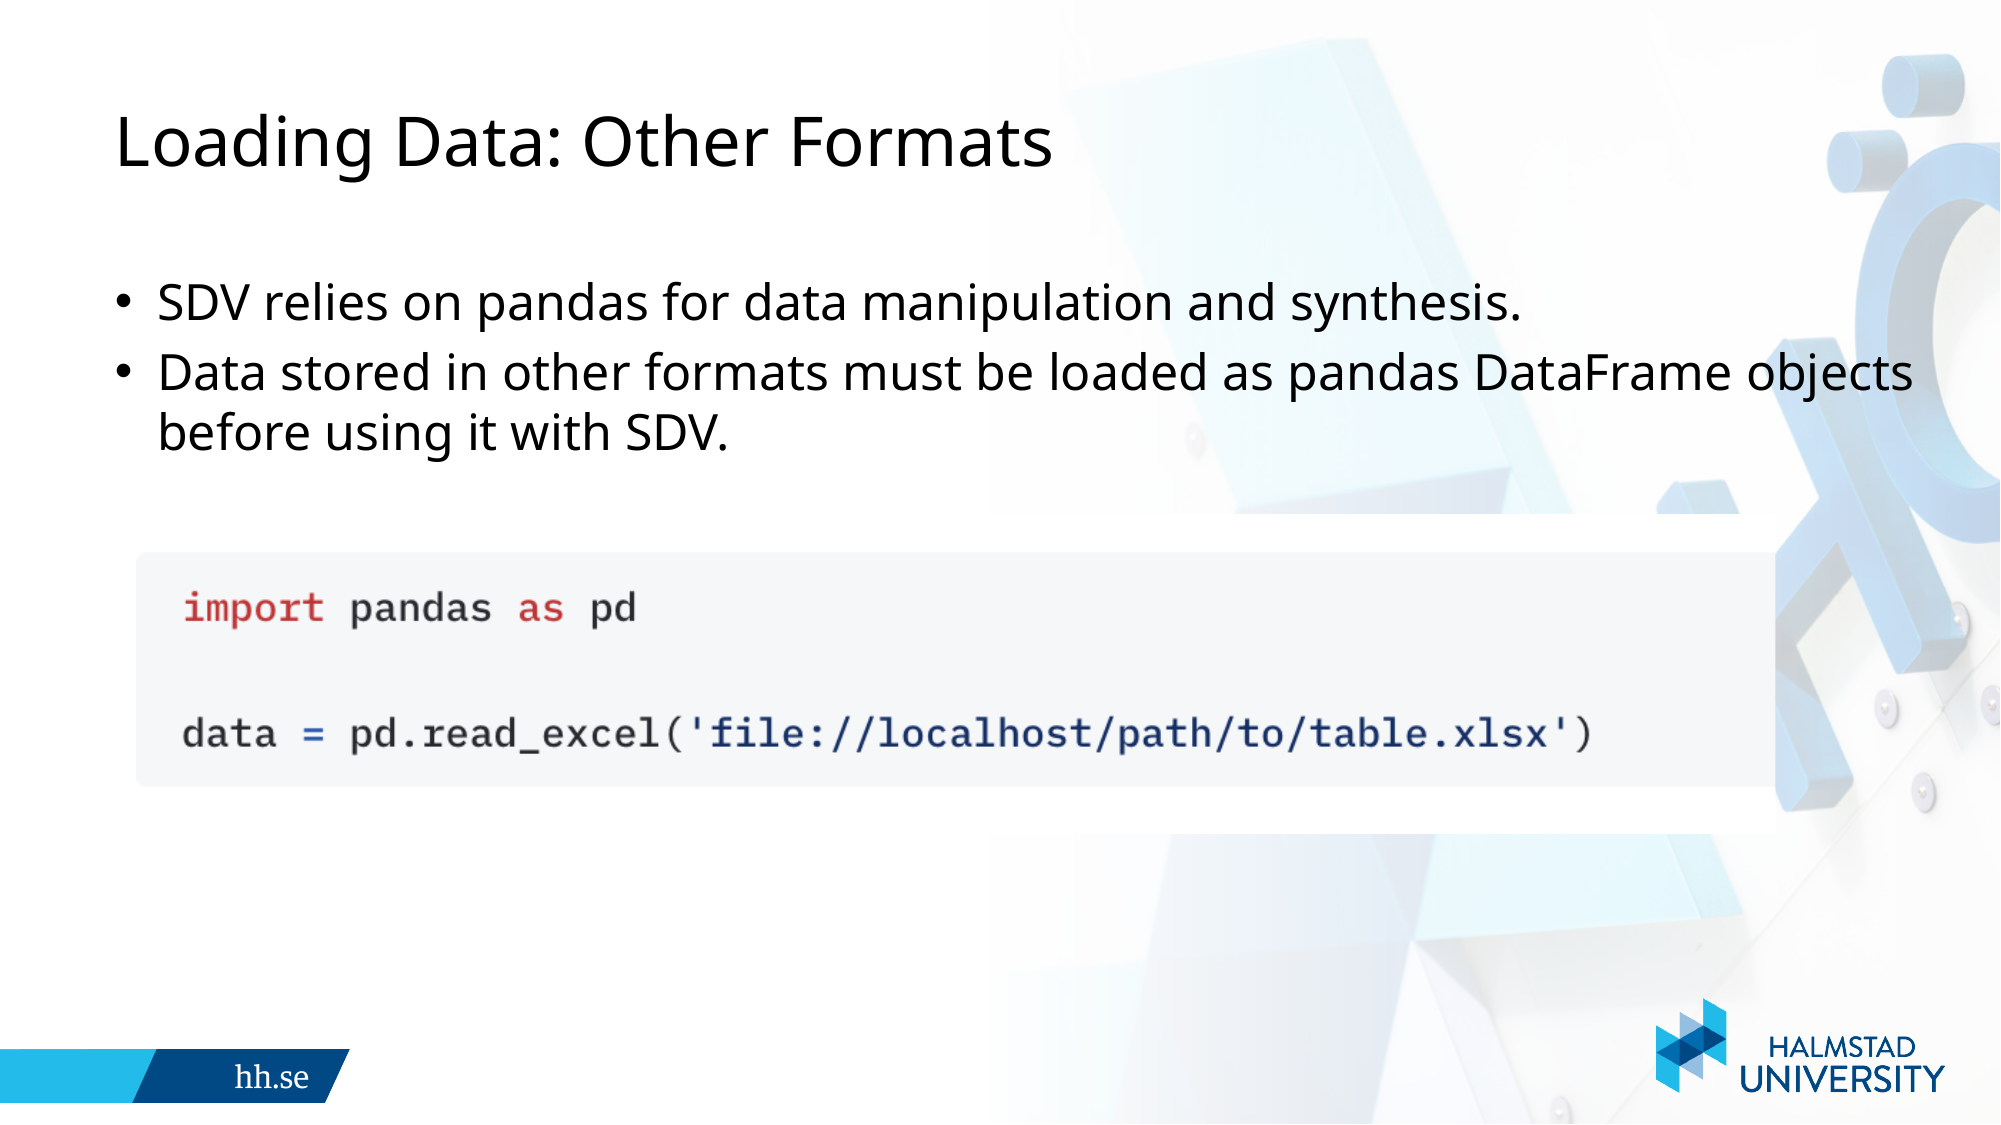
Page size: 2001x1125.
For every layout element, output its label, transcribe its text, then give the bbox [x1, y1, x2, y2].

picture [0, 1049, 350, 1103]
picture [99, 513, 1776, 834]
list SDV relies on pandas for data manipulation and synthesis. Data stored in other formats must be loaded as pandas DataFrame objects before using it with SDV. [99, 262, 1931, 1006]
title Loading Data: Other Formats [99, 44, 1931, 233]
picture [1656, 998, 1945, 1093]
